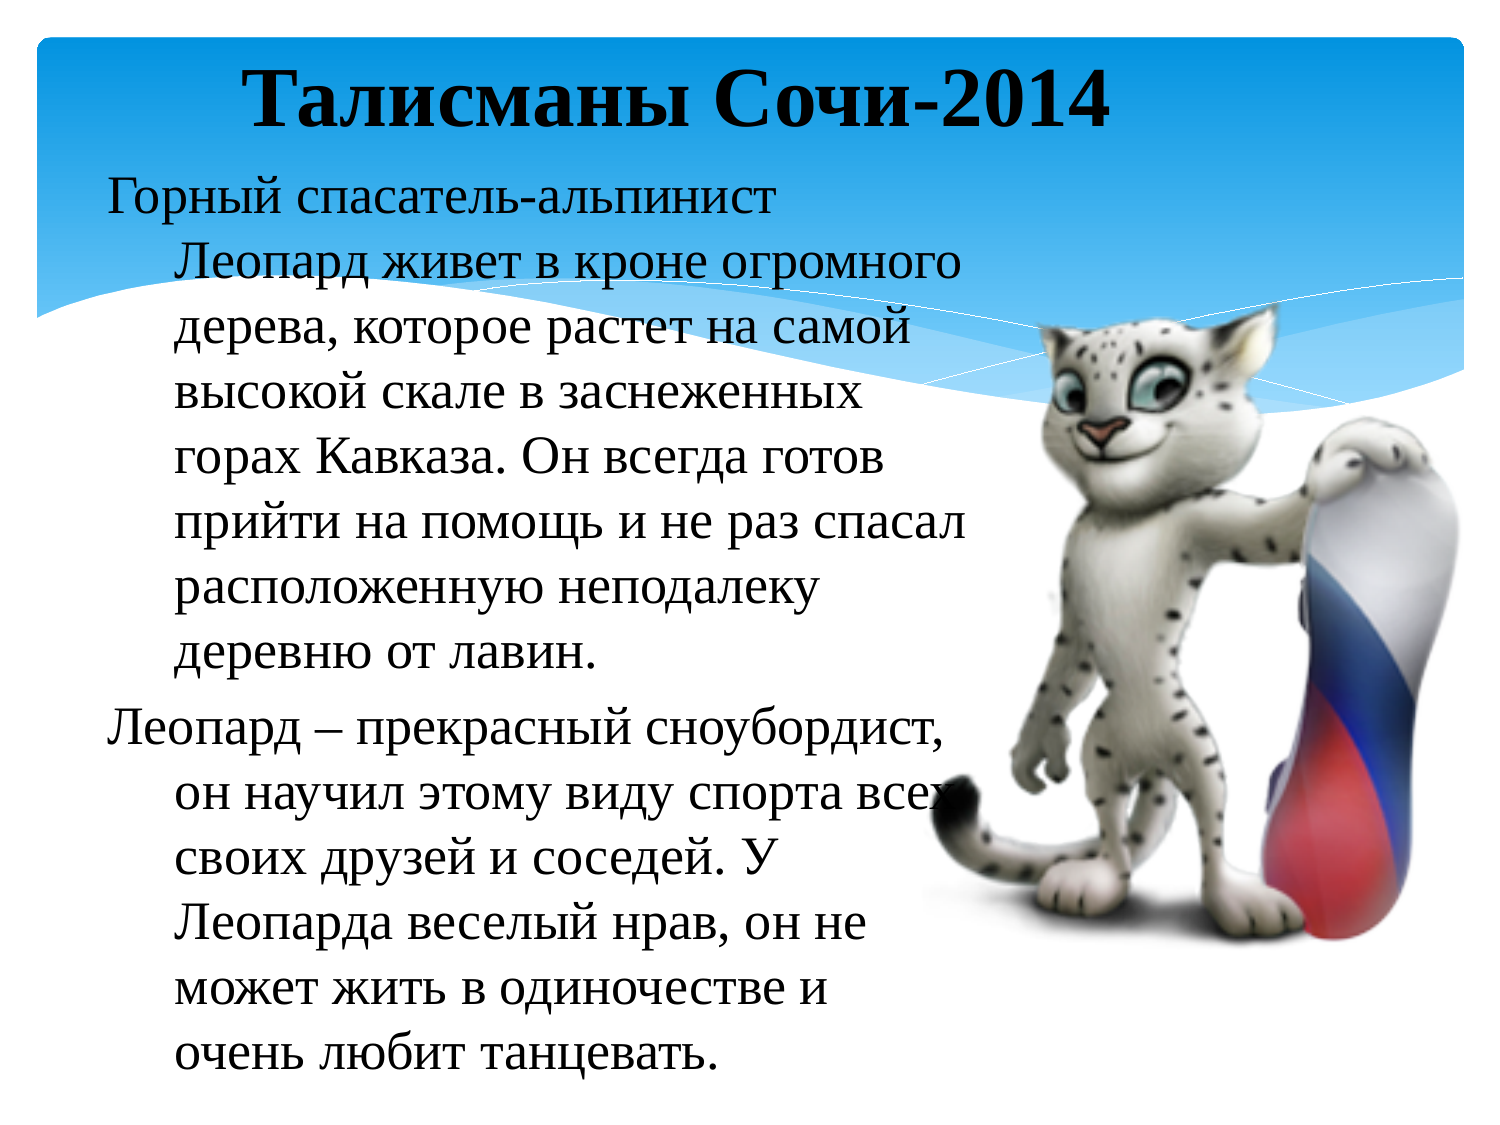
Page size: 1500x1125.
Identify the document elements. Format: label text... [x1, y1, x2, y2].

text_box Талисманы Сочи-2014 [226, 33, 1287, 151]
text_box Горный спасатель-альпинист Леопард живет в кроне огромного дерева, которое растет на самой высокой скале в заснеженных горах Кавказа. Он всегда готов прийти на помощь и не раз спасал расположенную неподалеку деревню от лавин. Леопард – прекрасный сноубордист, он научил этому виду спорта всех своих друзей и соседей. У Леопарда веселый нрав, он не может жить в одиночестве и очень любит танцевать. [70, 152, 985, 1088]
picture [913, 280, 1480, 988]
